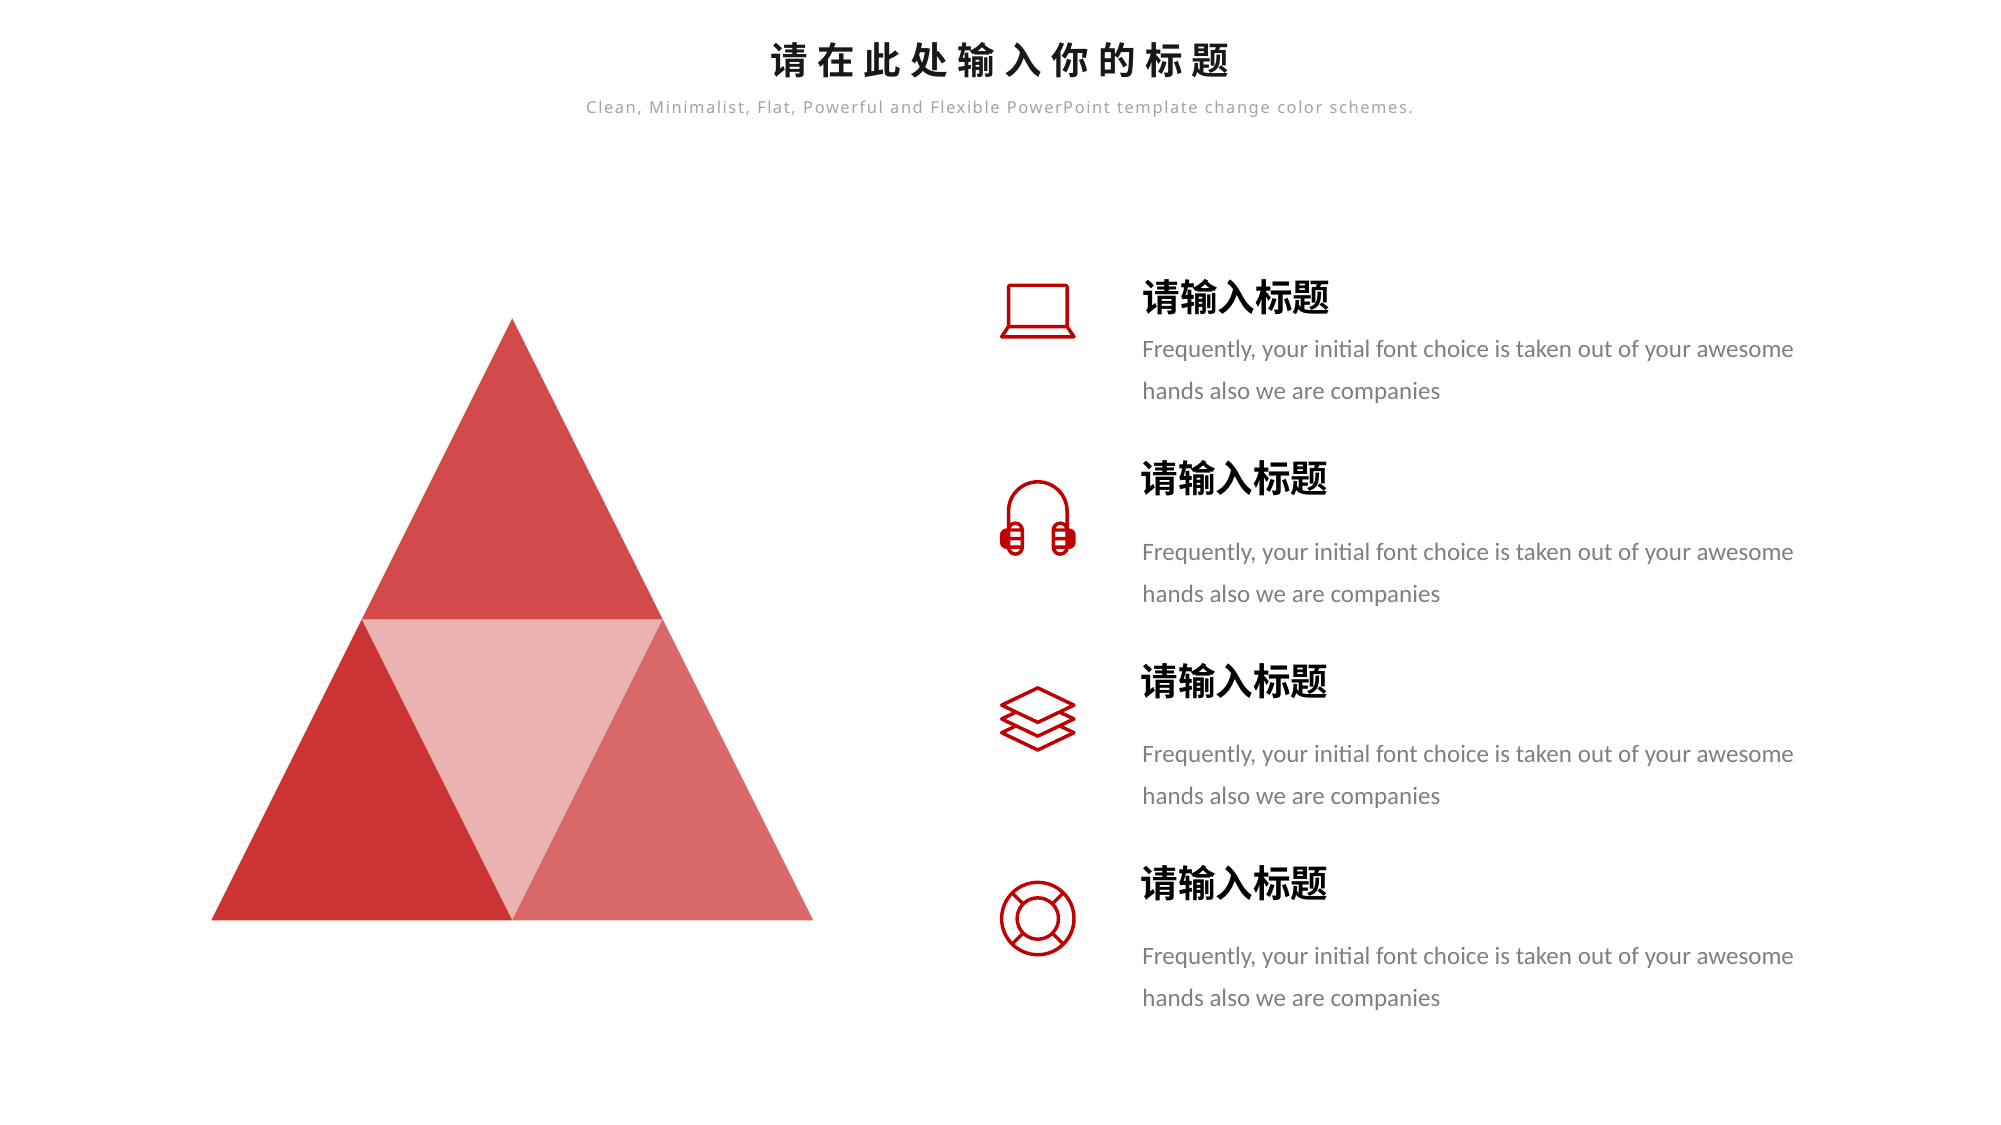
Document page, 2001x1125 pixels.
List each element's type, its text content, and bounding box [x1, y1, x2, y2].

text_box 请输入标题 [1088, 283, 1385, 327]
text_box 请输入标题 [1125, 464, 1344, 508]
text_box [999, 880, 1076, 957]
text_box [211, 620, 512, 921]
text_box Frequently, your initial font choice is taken out of your awesome hands also we are companies [1124, 311, 1816, 414]
text_box [512, 619, 814, 921]
text_box [361, 318, 663, 619]
text_box 请输入标题 [1125, 869, 1344, 912]
text_box Frequently, your initial font choice is taken out of your awesome hands also we are companies [1124, 918, 1816, 1021]
text_box 请输入标题 [1125, 667, 1344, 710]
text_box Frequently, your initial font choice is taken out of your awesome hands also we are companies [1124, 513, 1816, 616]
text_box [999, 480, 1076, 556]
text_box [999, 686, 1076, 752]
text_box [999, 283, 1076, 339]
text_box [504, 36, 1495, 125]
text_box Frequently, your initial font choice is taken out of your awesome hands also we are companies [1124, 716, 1816, 819]
text_box [361, 619, 662, 920]
